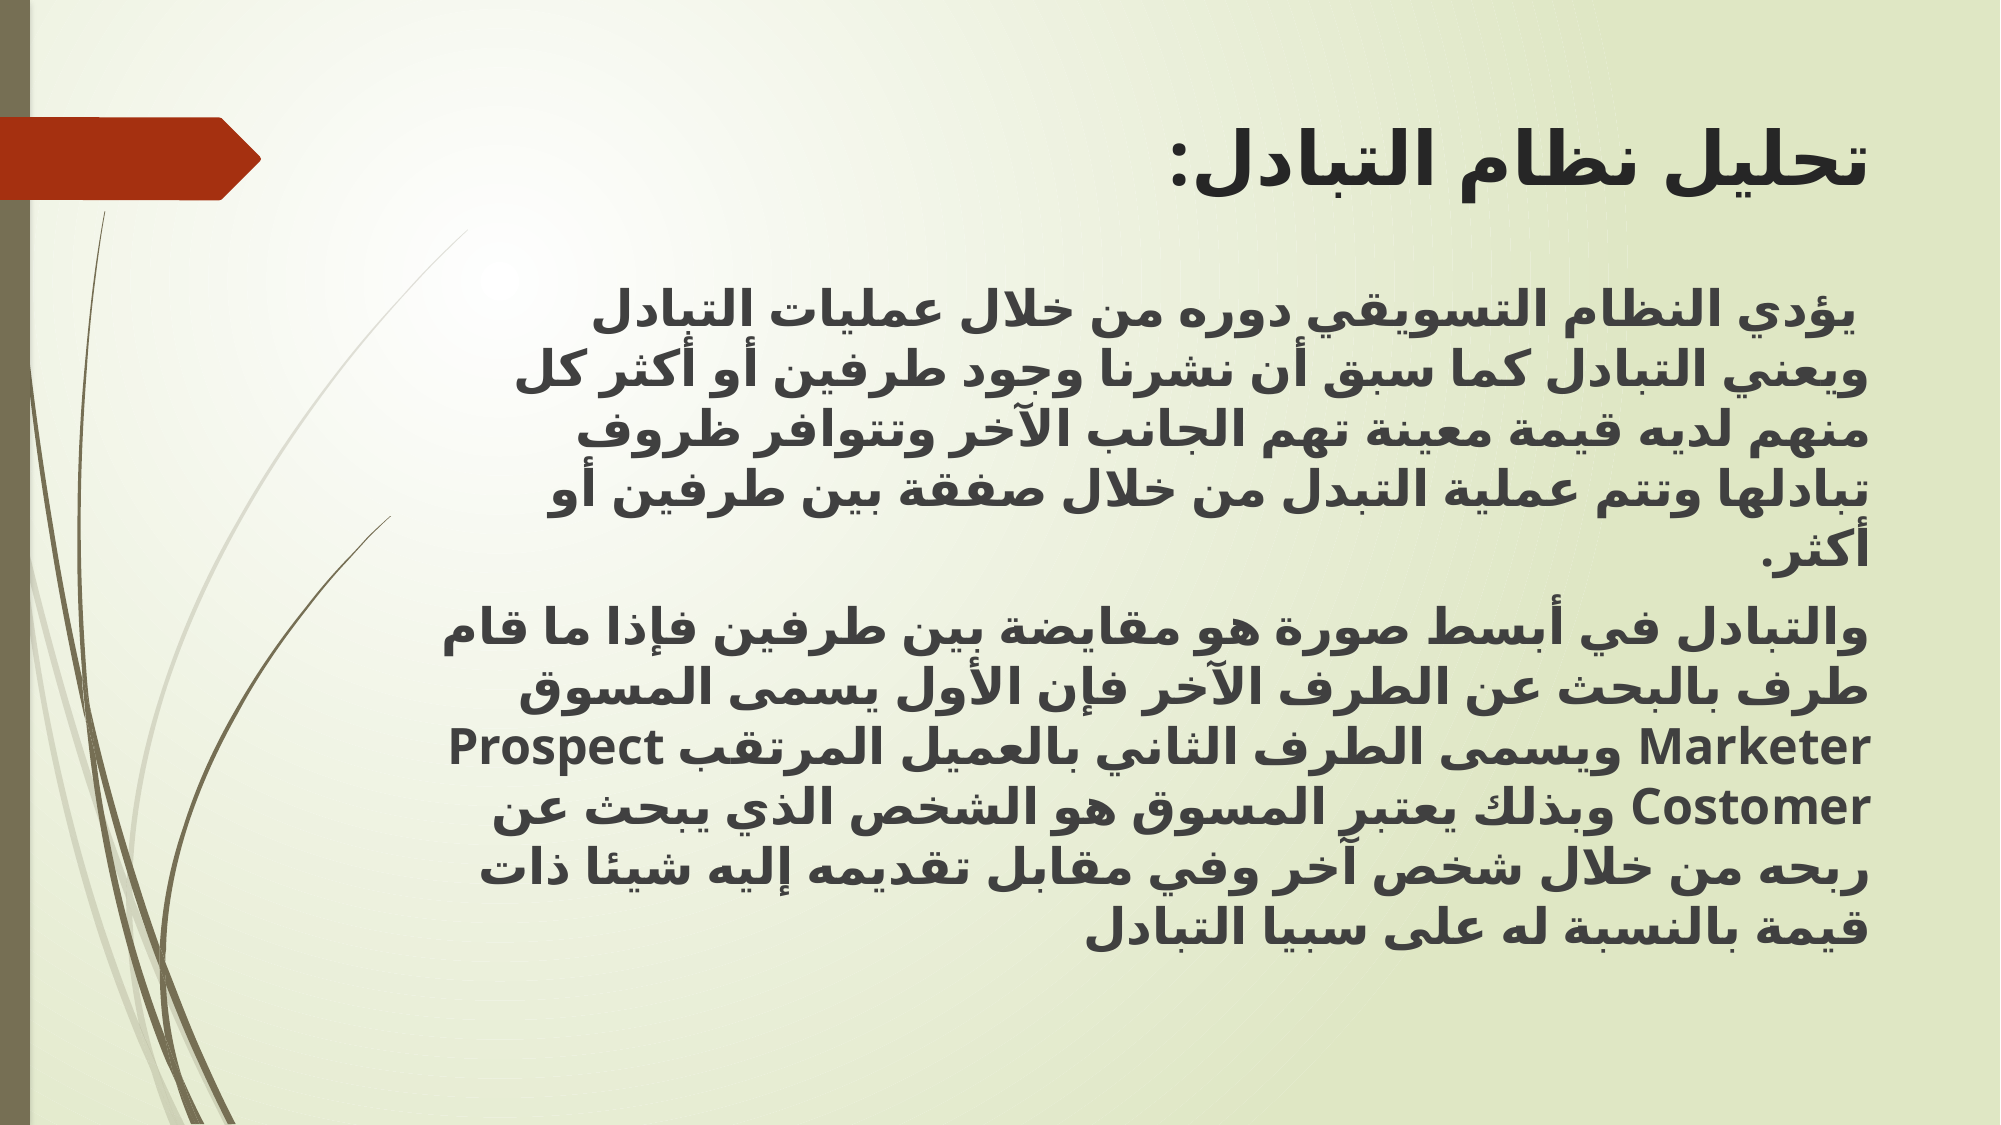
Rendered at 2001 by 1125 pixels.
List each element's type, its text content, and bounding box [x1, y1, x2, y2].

title تحليل نظام التبادل: [425, 102, 1888, 268]
list يؤدي النظام التسويقي دوره من خلال عمليات التبادل ويعني التبادل كما سبق أن نشرنا وجود طرفين أو أكثر كل منهم لديه قيمة معينة تهم الجانب الآخر وتتوافر ظروف تبادلها وتتم عملية التبدل من خلال صفقة بين طرفين أو أكثر. والتبادل في أبسط صورة هو مقايضة بين طرفين فإذا ما قام طرف بالبحث عن الطرف الآخر فإن الأول يسمى المسوق Marketer ويسمى الطرف الثاني بالعميل المرتقب Prospect Costomer وبذلك يعتبر المسوق هو الشخص الذي يبحث عن ربحه من خلال شخص آخر وفي مقابل تقديمه إليه شيئا ذات قيمة بالنسبة له على سبيا التبادل [424, 268, 1888, 1014]
